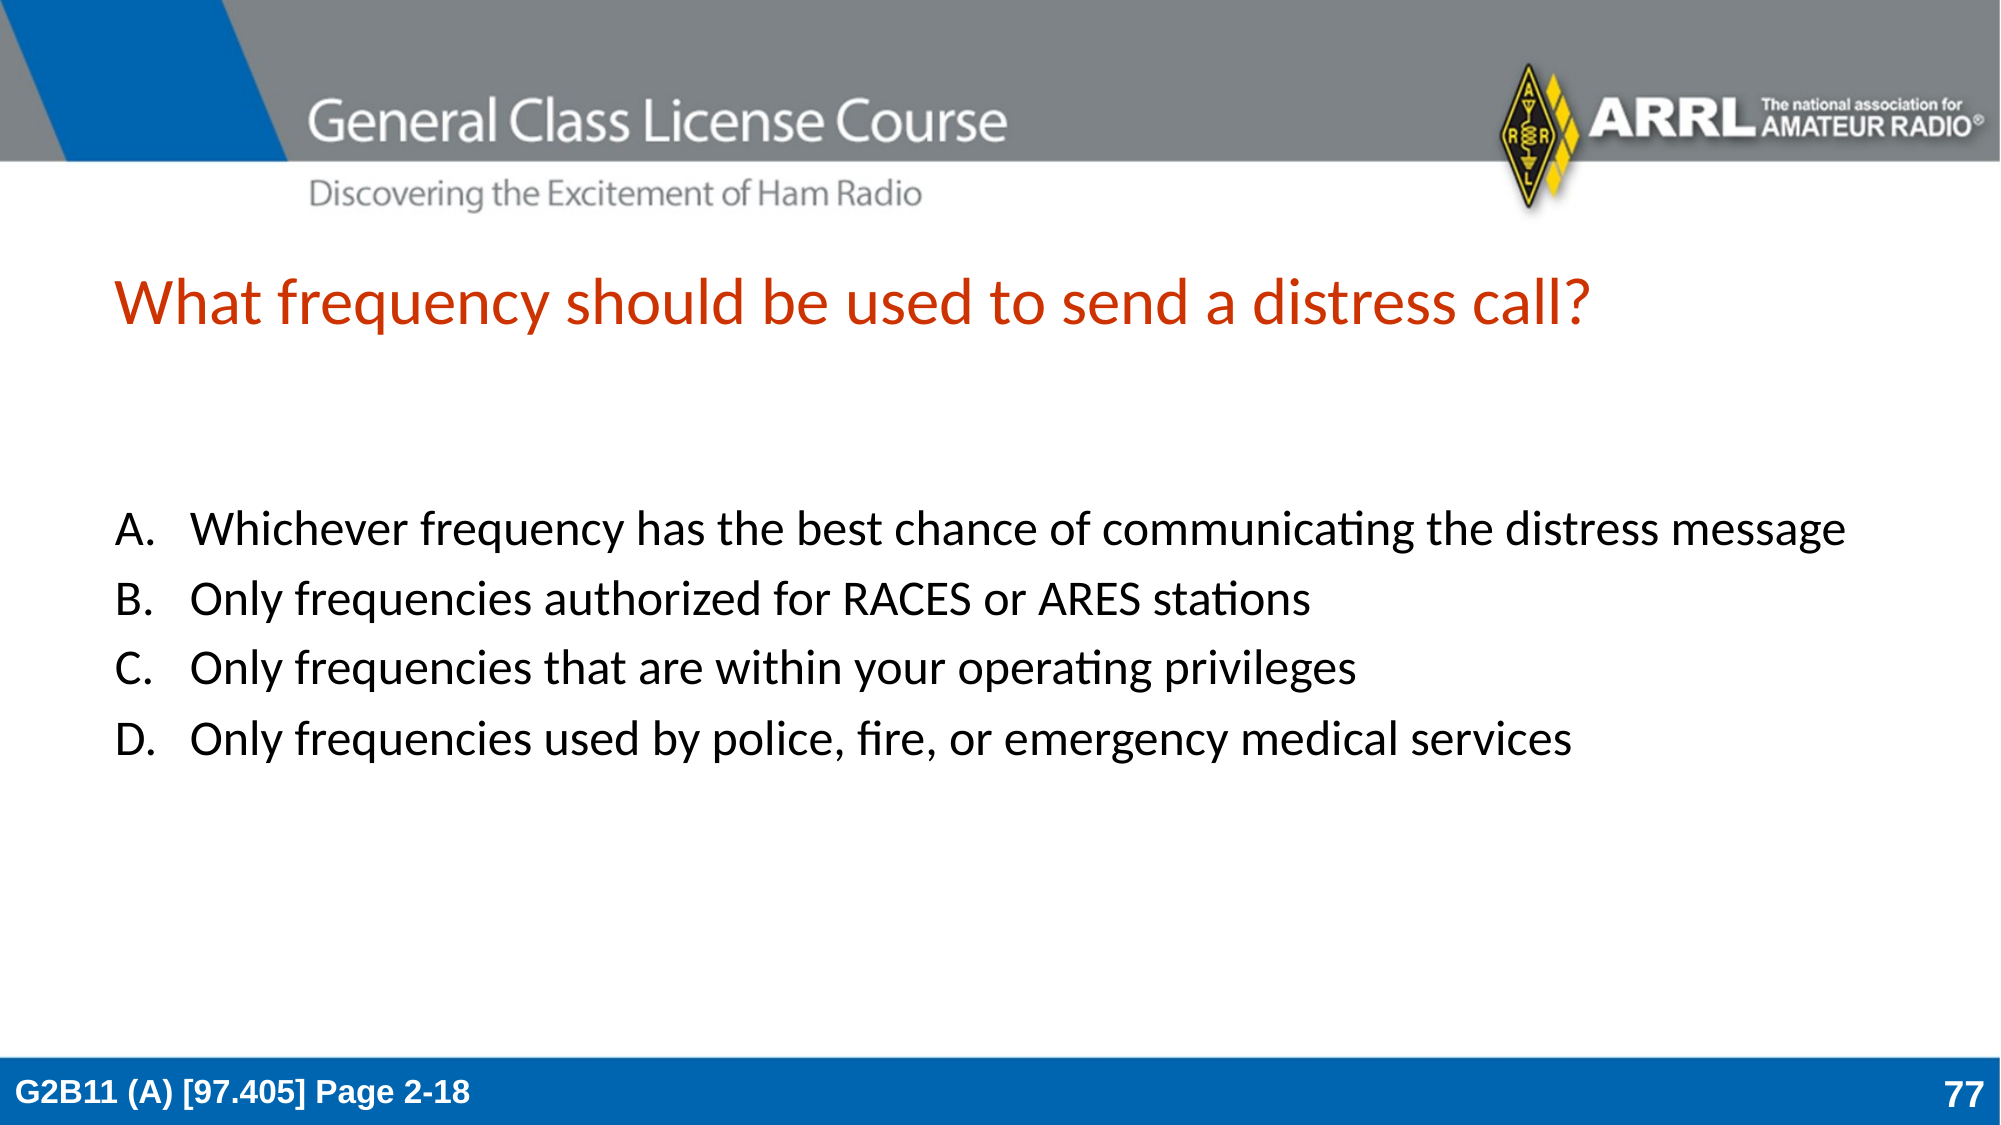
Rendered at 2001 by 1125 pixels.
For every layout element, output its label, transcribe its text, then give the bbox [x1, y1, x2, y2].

picture [0, 0, 2001, 1125]
text_box 77 [1875, 1062, 2000, 1123]
title What frequency should be used to send a distress call? [99, 249, 1963, 388]
text_box G2B11 (A) [97.405] Page 2-18 [0, 1062, 1313, 1118]
list Whichever frequency has the best chance of communicating the distress message Only frequencies authorized for RACES or ARES stations Only frequencies that are within your operating privileges Only frequencies used by police, fire, or emergency medical services [99, 487, 1900, 1005]
